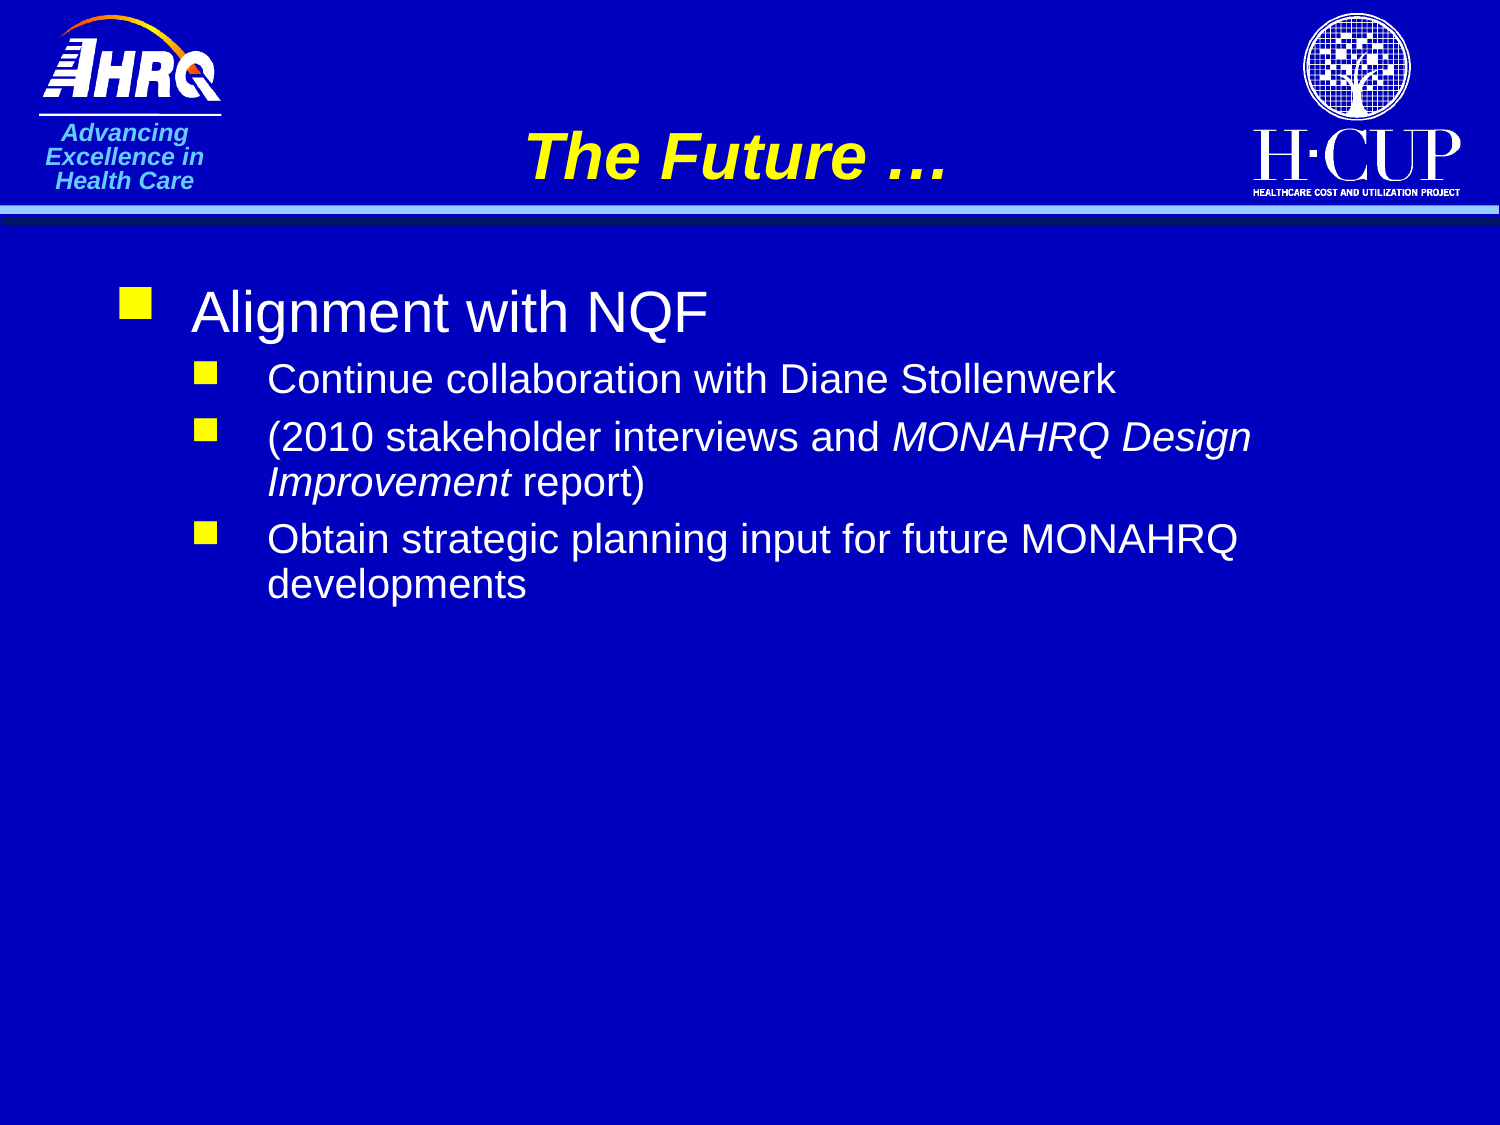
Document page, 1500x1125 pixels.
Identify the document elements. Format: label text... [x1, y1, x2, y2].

picture [39, 12, 224, 104]
picture [1250, 10, 1463, 199]
title The Future … [238, 74, 1238, 202]
list Alignment with NQF Continue collaboration with Diane Stollenwerk (2010 stakeholder interviews and MONAHRQ Design Improvement report) Obtain strategic planning input for future MONAHRQ developments [99, 274, 1412, 751]
